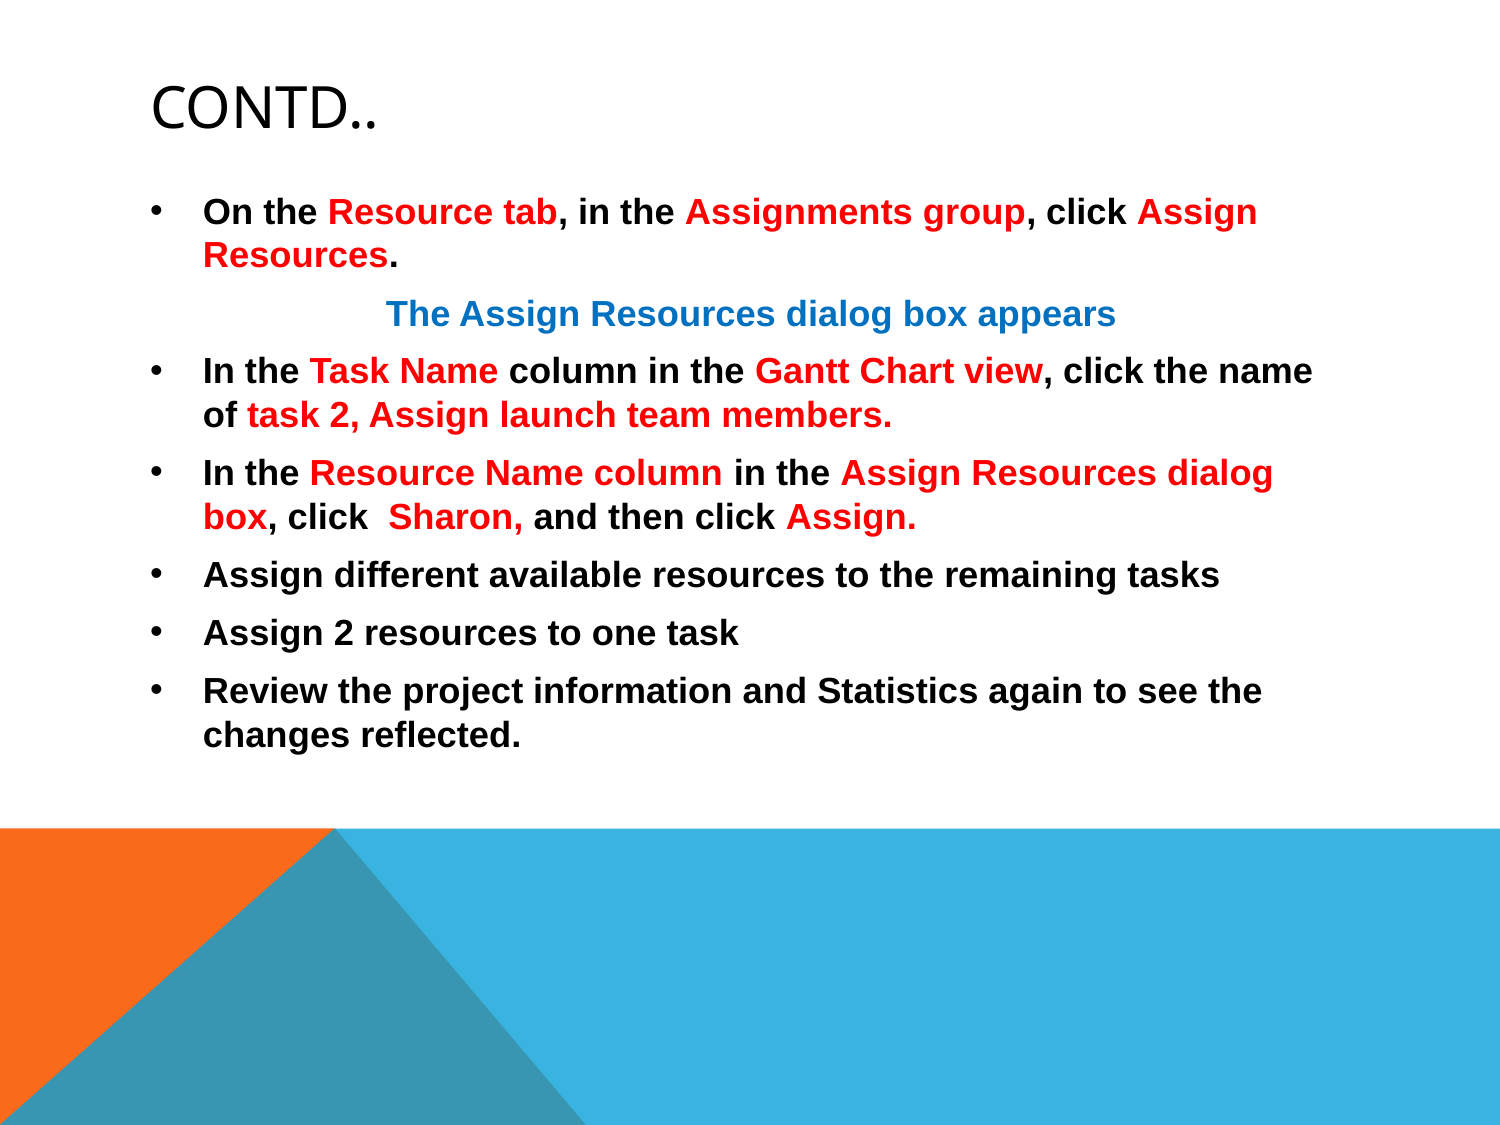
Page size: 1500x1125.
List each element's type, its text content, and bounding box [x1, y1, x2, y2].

list On the Resource tab, in the Assignments group, click Assign Resources. The Assign Resources dialog box appears In the Task Name column in the Gantt Chart view, click the name of task 2, Assign launch team members. In the Resource Name column in the Assign Resources dialog box, click Sharon, and then click Assign. Assign different available resources to the remaining tasks Assign 2 resources to one task Review the project information and Statistics again to see the changes reflected. [135, 180, 1369, 768]
title Contd.. [135, 60, 1369, 150]
